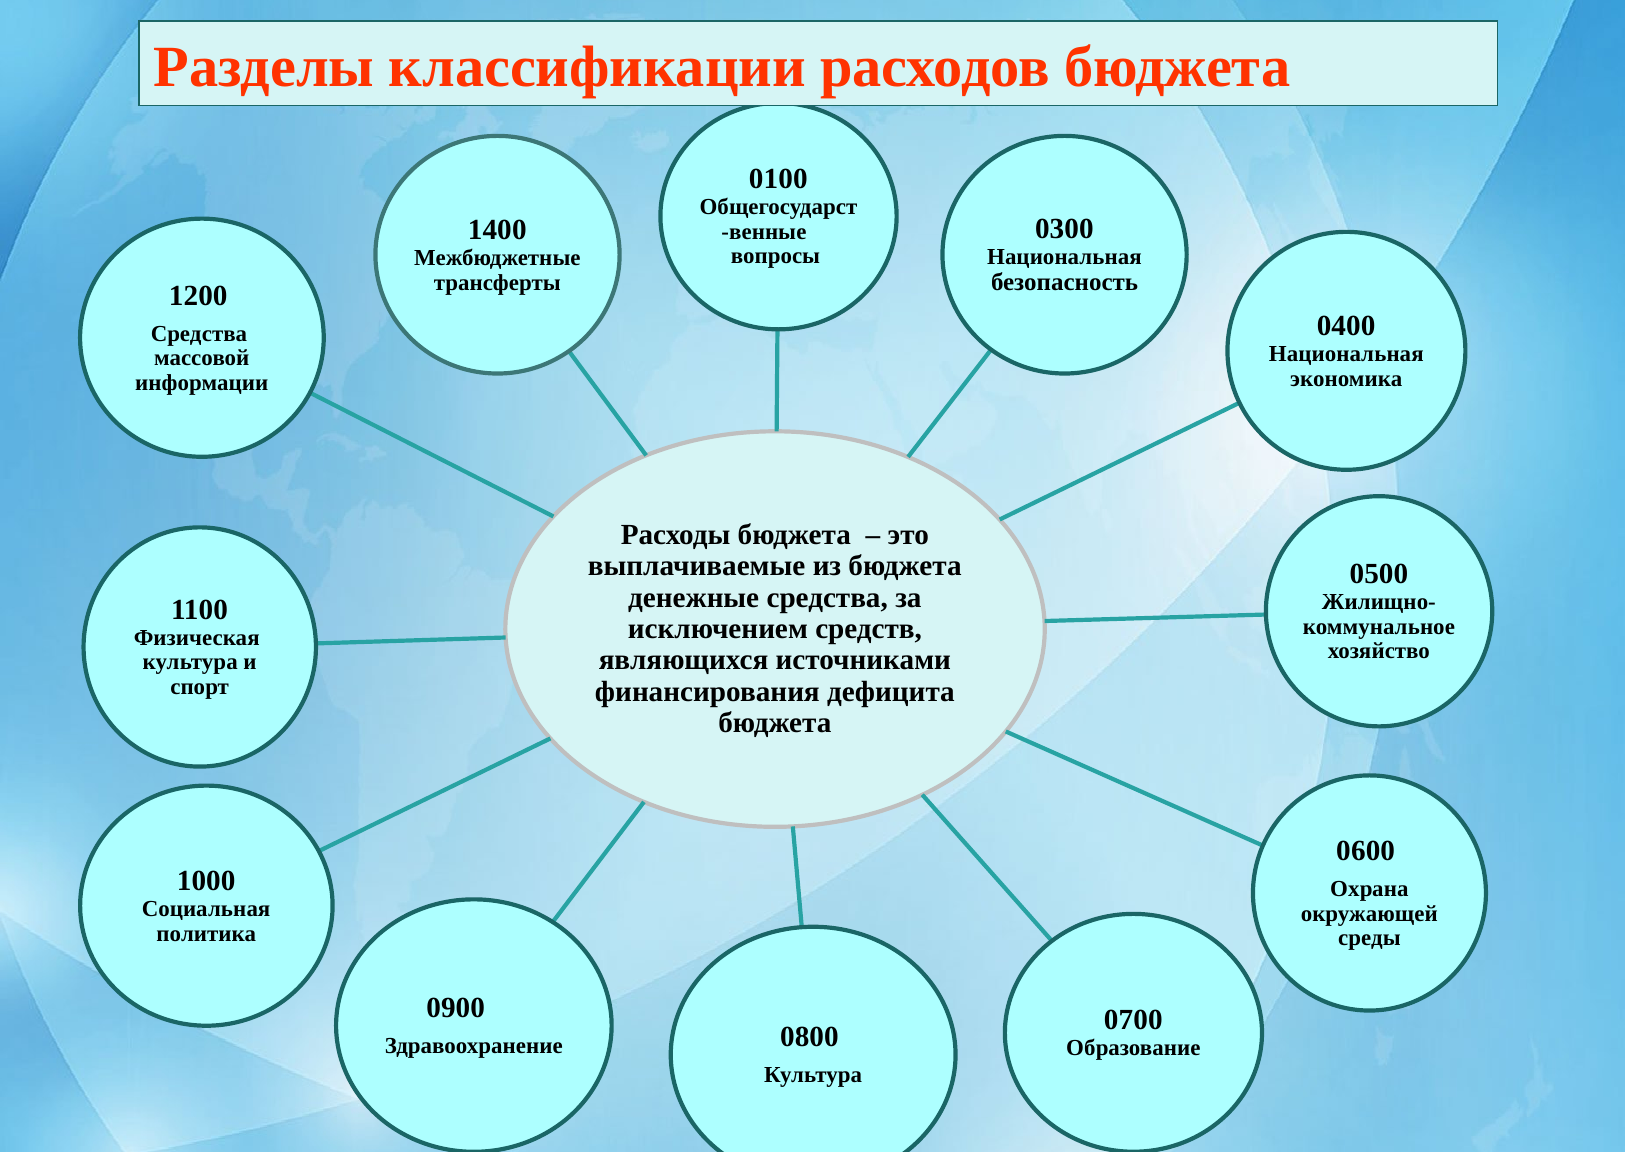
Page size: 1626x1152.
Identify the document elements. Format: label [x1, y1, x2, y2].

text_box [56, 135, 1498, 1152]
picture [0, 0, 1625, 1152]
